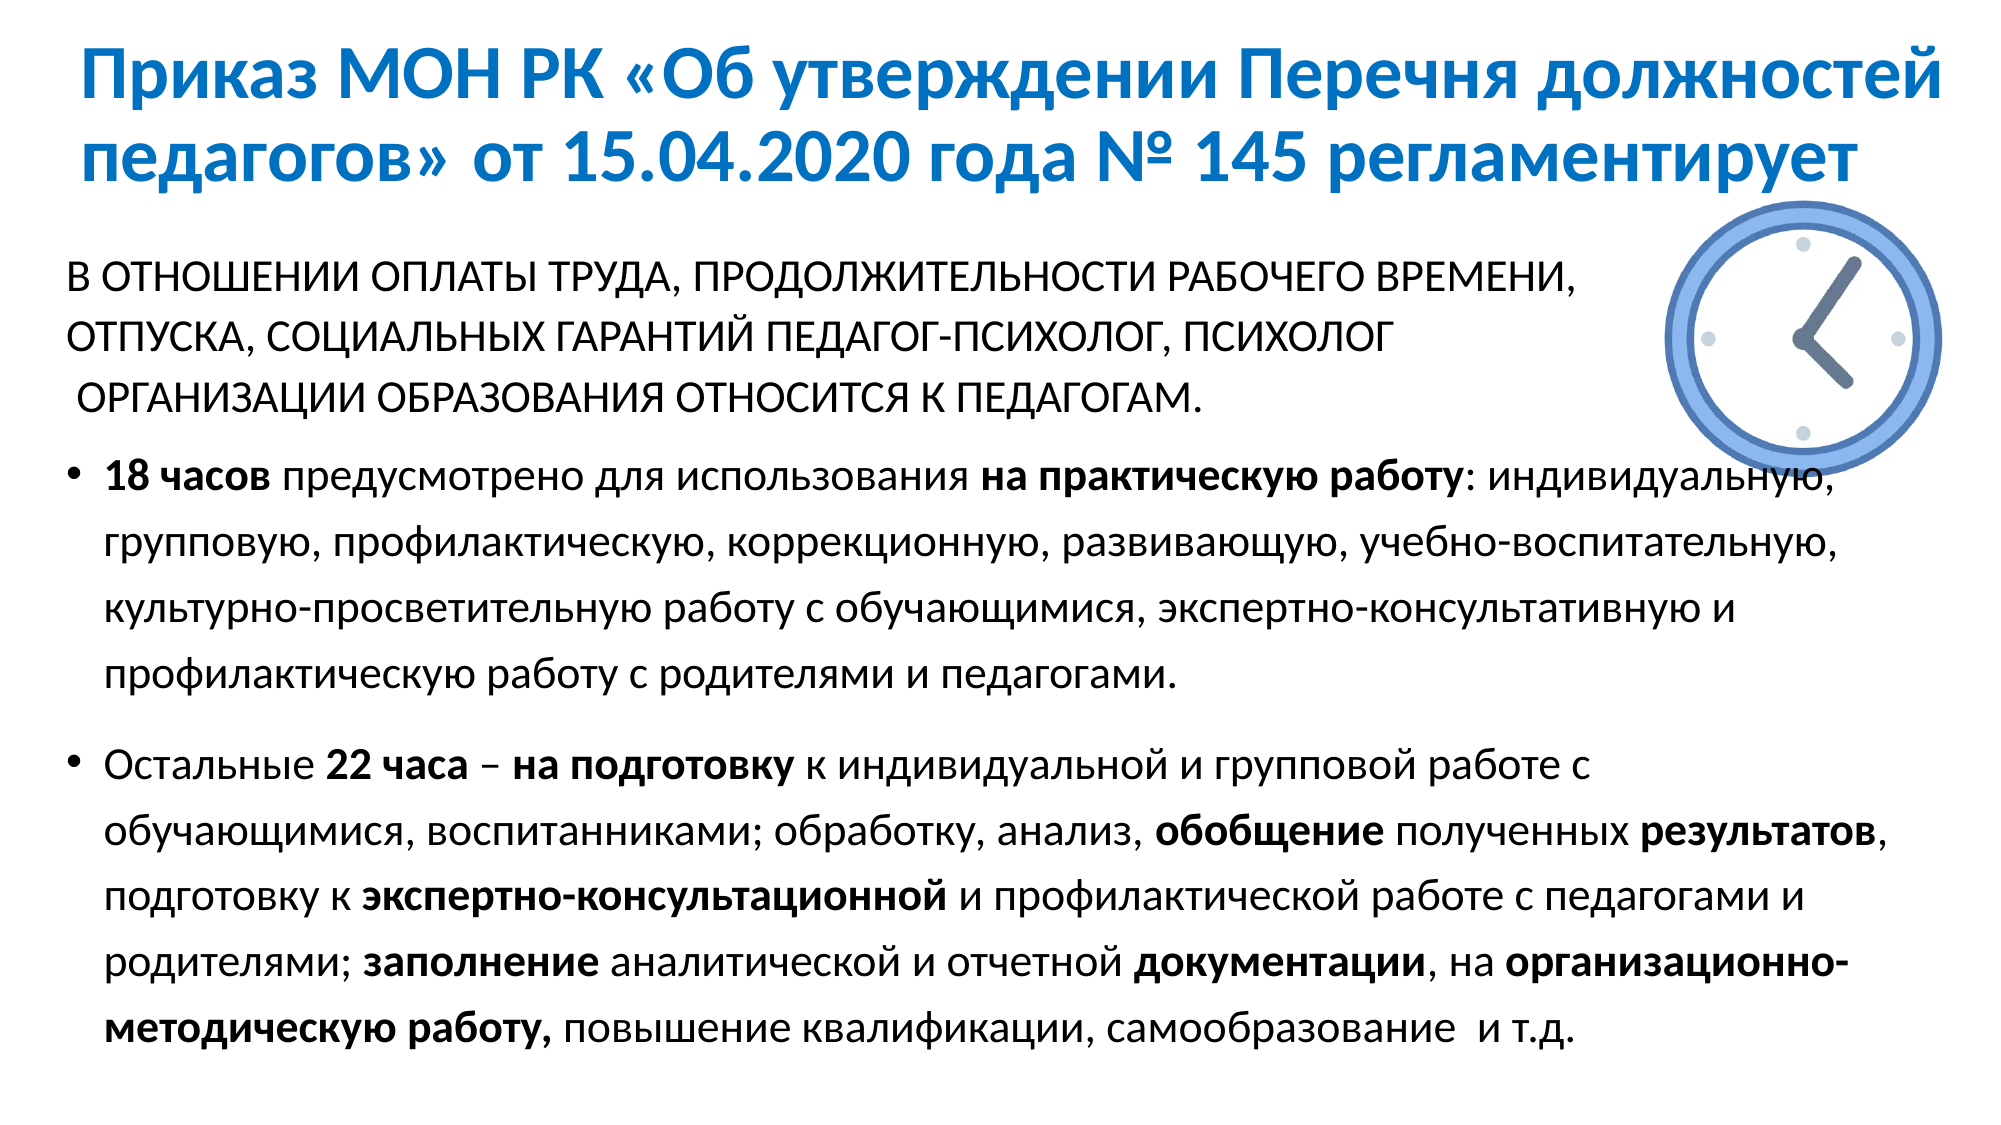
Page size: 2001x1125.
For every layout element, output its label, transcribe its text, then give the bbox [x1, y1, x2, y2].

list В ОТНОШЕНИИ ОПЛАТЫ ТРУДА, ПРОДОЛЖИТЕЛЬНОСТИ РАБОЧЕГО ВРЕМЕНИ, ОТПУСКА, СОЦИАЛЬНЫХ ГАРАНТИЙ ПЕДАГОГ-ПСИХОЛОГ, ПСИХОЛОГ ОРГАНИЗАЦИИ ОБРАЗОВАНИЯ ОТНОСИТСЯ К ПЕДАГОГАМ. 18 часов предусмотрено для использования на практическую работу: индивидуальную, групповую, профилактическую, коррекционную, развивающую, учебно-воспитательную, культурно-просветительную работу с обучающимися, экспертно-консультативную и профилактическую работу с родителями и педагогами. Остальные 22 часа – на подготовку к индивидуальной и групповой работе с обучающимися, воспитанниками; обработку, анализ, обобщение полученных результатов, подготовку к экспертно-консультационной и профилактической работе с педагогами и родителями; заполнение аналитической и отчетной документации, на организационно-методическую работу, повышение квалификации, самообразование и т.д. [51, 232, 1923, 1094]
picture [1657, 193, 1949, 484]
title Приказ МОН РК «Об утверждении Перечня должностей педагогов» от 15.04.2020 года № 145 регламентирует [65, 13, 1972, 217]
